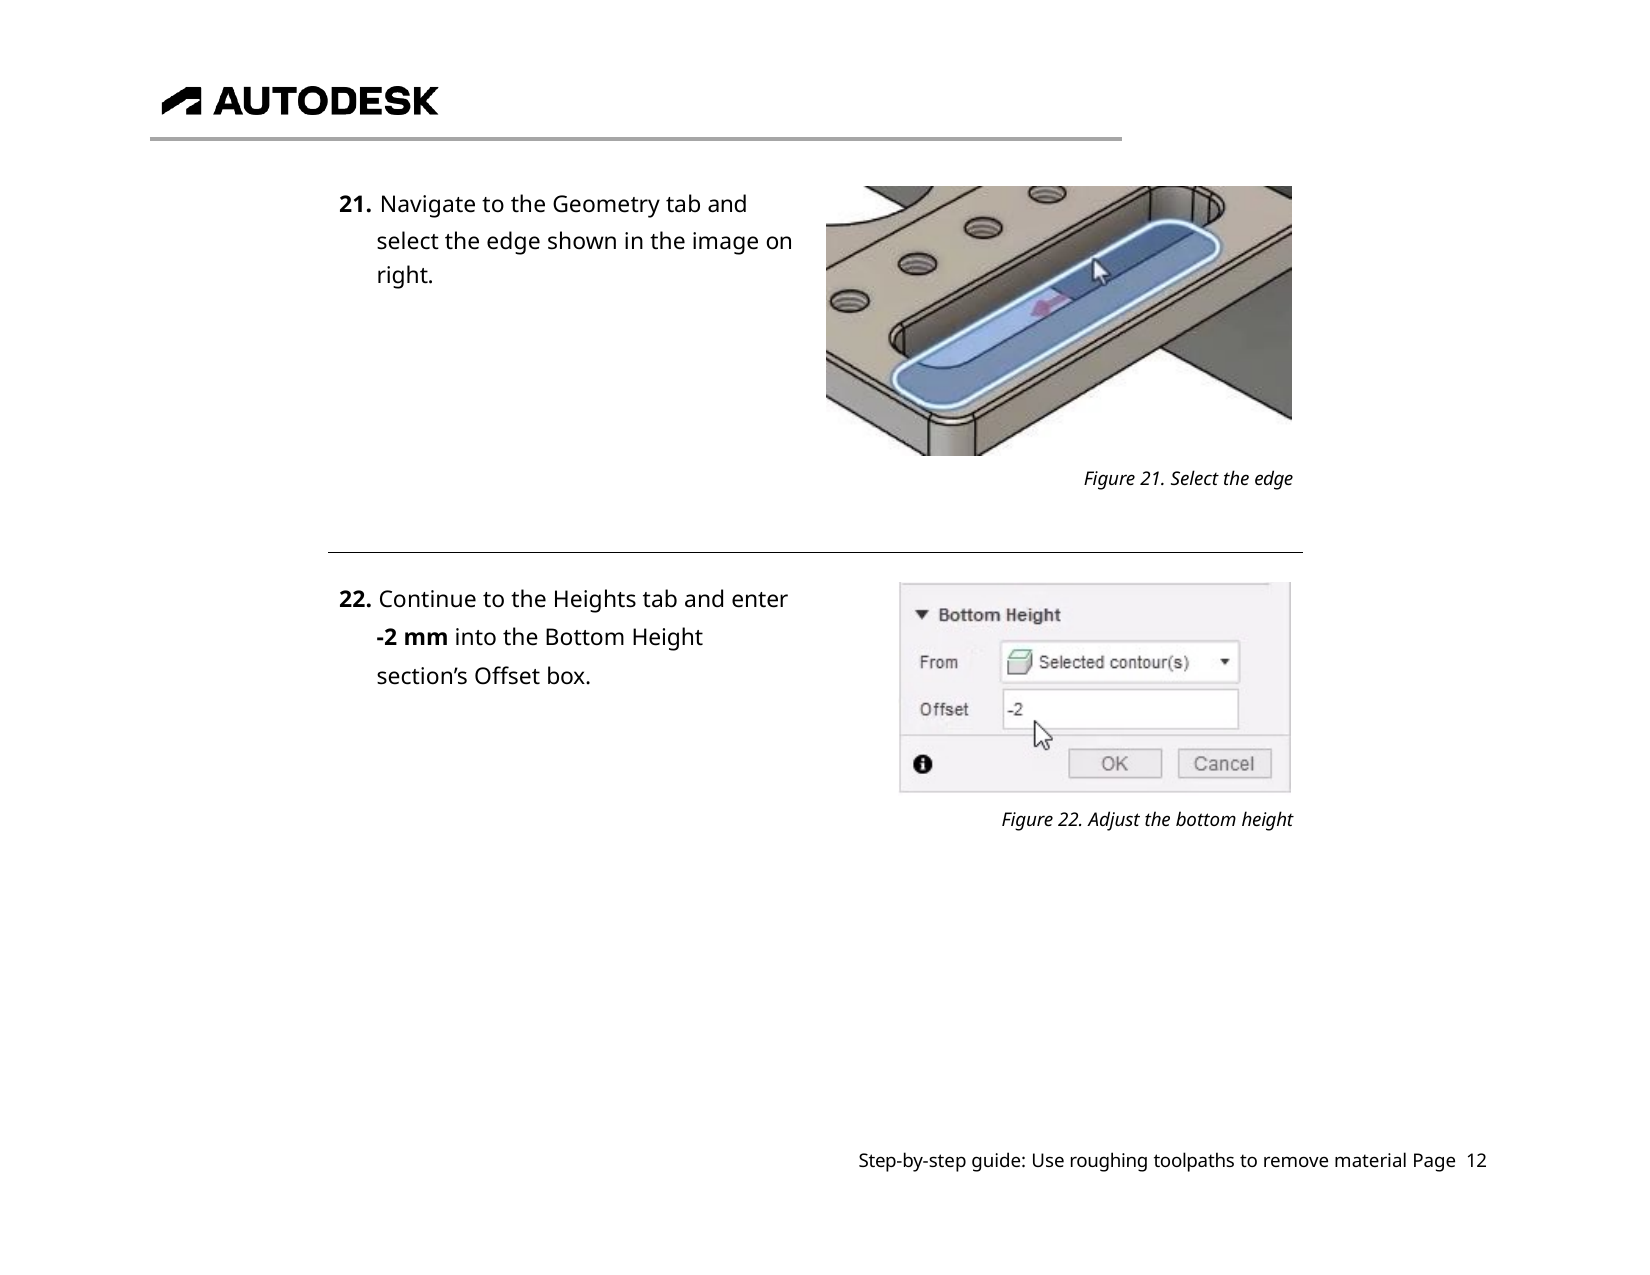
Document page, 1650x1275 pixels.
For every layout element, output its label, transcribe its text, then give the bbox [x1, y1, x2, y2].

slide_number Step-by-step guide: Use roughing toolpaths to remove material Page 10 [856, 1145, 1509, 1275]
table_cell 22. Continue to the Heights tab and enter -2 mm into the Bottom Height section’s Offset box. [328, 553, 810, 841]
table_header 21. Navigate to the Geometry tab and select the edge shown in the image on right. [328, 187, 810, 552]
picture [897, 582, 1291, 796]
picture [161, 86, 439, 115]
picture [825, 186, 1292, 456]
table_header Figure 21. Select the edge [810, 187, 1303, 552]
table_cell Figure 22. Adjust the bottom height [810, 553, 1303, 841]
